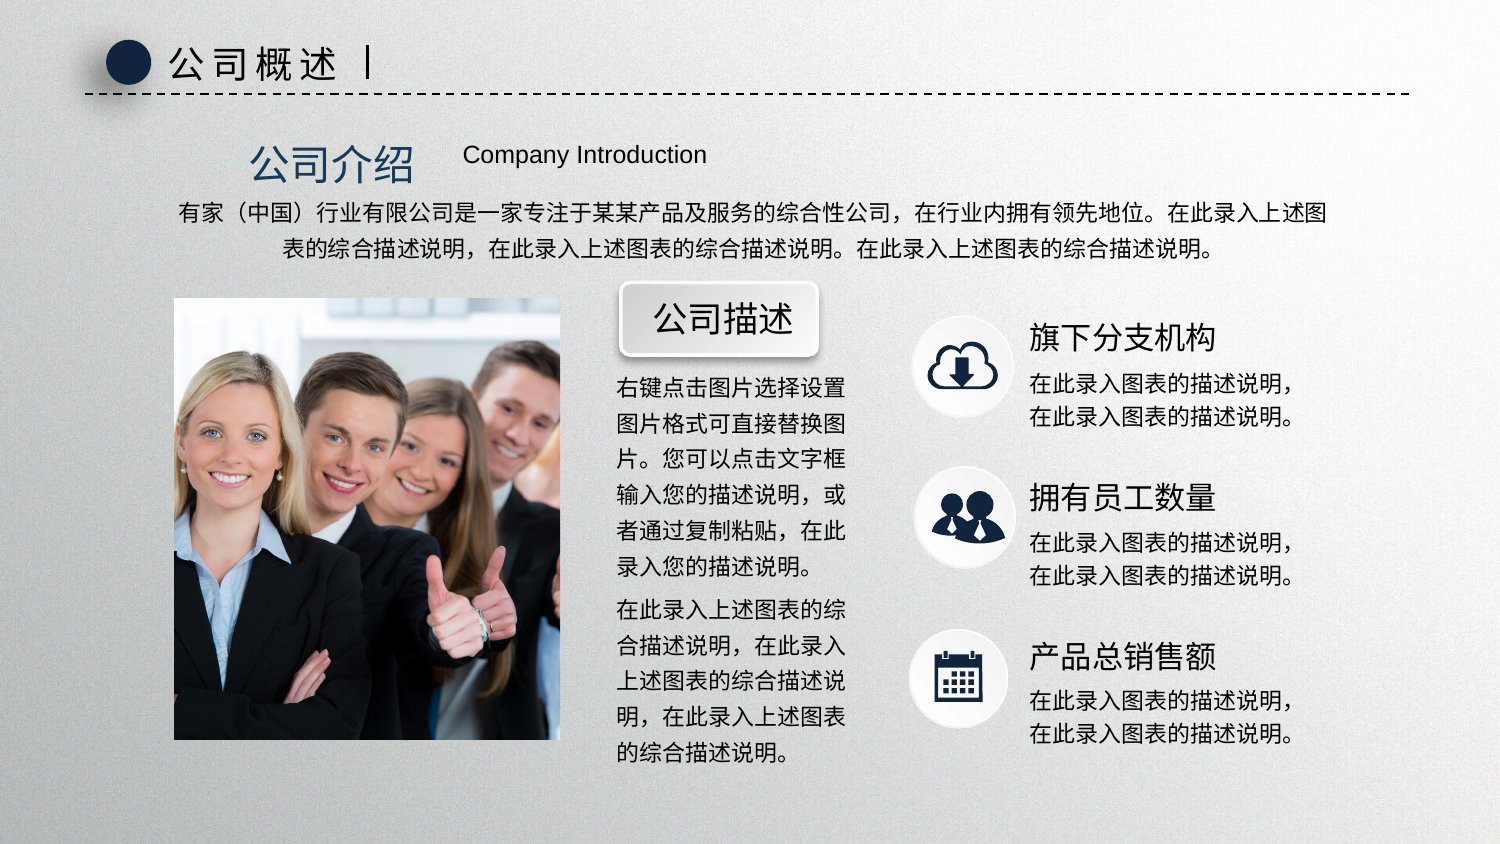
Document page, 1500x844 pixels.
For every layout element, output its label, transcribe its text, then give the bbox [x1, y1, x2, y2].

text_box 在此录入图表的描述说明，在此录入图表的描述说明。 [1018, 517, 1328, 595]
text_box [174, 298, 561, 740]
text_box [620, 282, 818, 359]
text_box 在此录入图表的描述说明，在此录入图表的描述说明。 [1018, 358, 1328, 436]
picture [0, 0, 1500, 844]
text_box 公司概述 [153, 33, 352, 93]
text_box 公司介绍 [236, 133, 427, 184]
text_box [913, 465, 1017, 569]
text_box 产品总销售额 [1018, 631, 1311, 675]
text_box [104, 37, 153, 87]
text_box 拥有员工数量 [1020, 472, 1311, 517]
text_box 在此录入图表的描述说明，在此录入图表的描述说明。 [1018, 675, 1328, 753]
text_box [911, 315, 1014, 418]
text_box Company Introduction [451, 133, 736, 175]
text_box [908, 628, 1009, 729]
text_box 右键点击图片选择设置图片格式可直接替换图片。您可以点击文字框输入您的描述说明，或者通过复制粘贴，在此录入您的描述说明。 在此录入上述图表的综合描述说明，在此录入上述图表的综合描述说明，在此录入上述图表的综合描述说明。 [605, 359, 861, 772]
text_box 有家（中国）行业有限公司是一家专注于某某产品及服务的综合性公司，在行业内拥有领先地位。在此录入上述图表的综合描述说明，在此录入上述图表的综合描述说明。在此录入上述图表的综合描述说明。 [164, 184, 1343, 268]
text_box 旗下分支机构 [1018, 312, 1311, 358]
